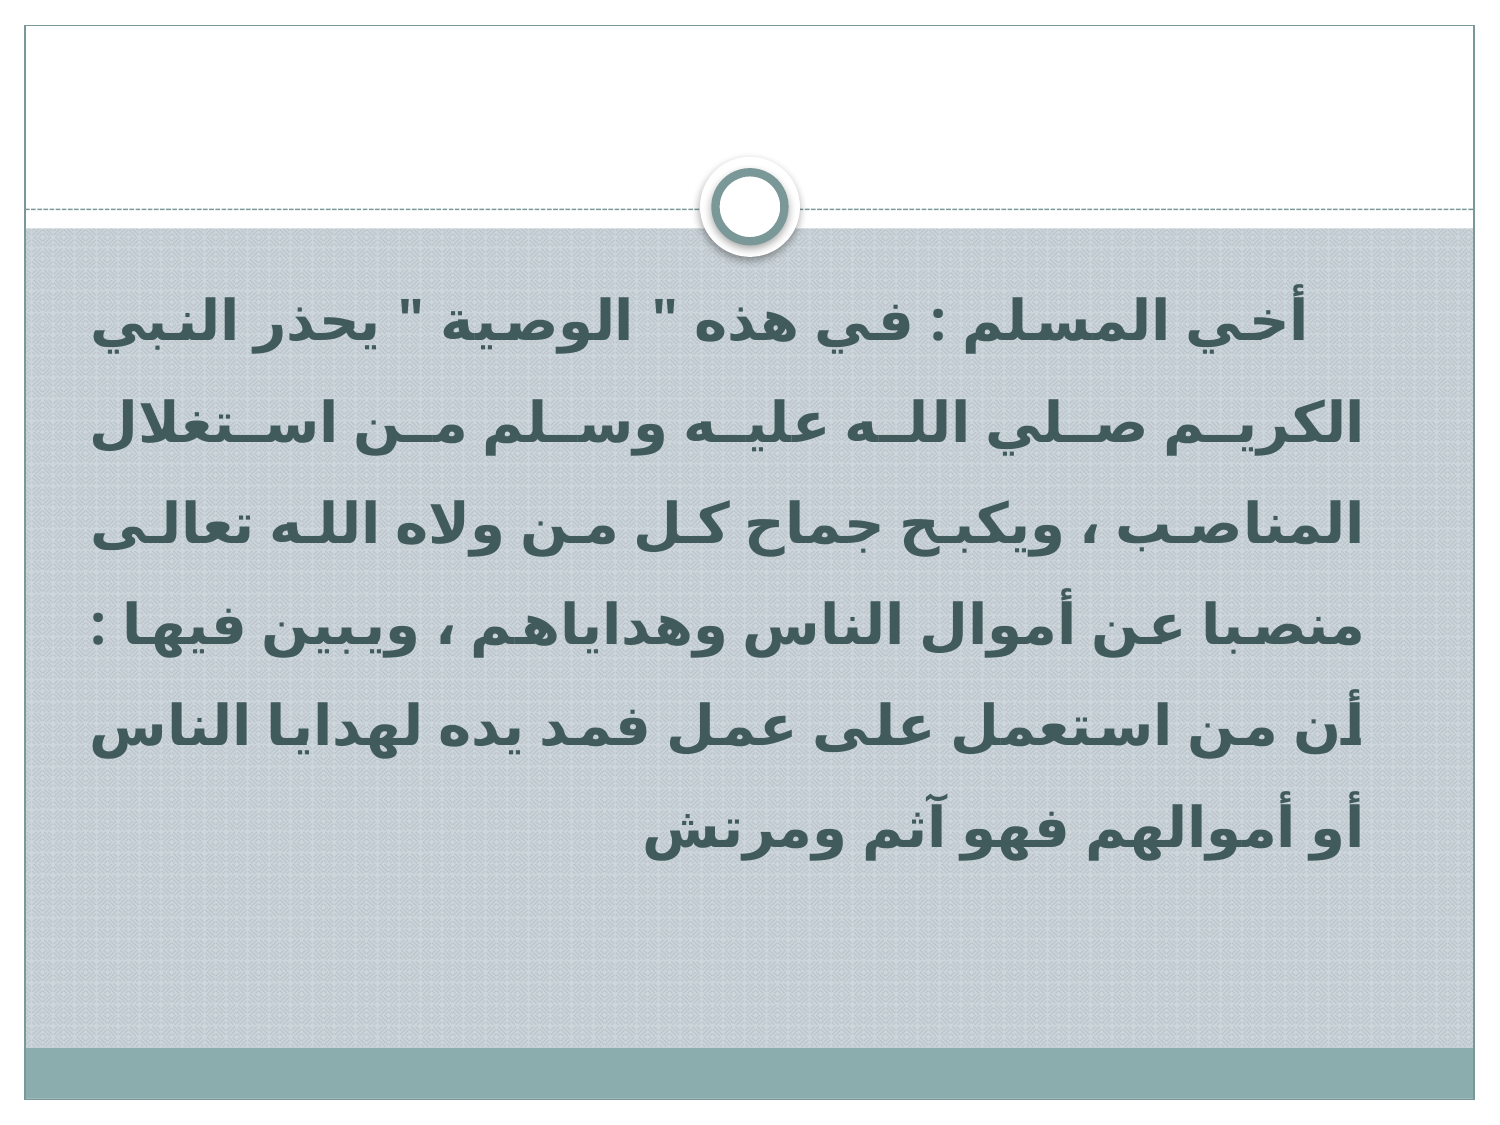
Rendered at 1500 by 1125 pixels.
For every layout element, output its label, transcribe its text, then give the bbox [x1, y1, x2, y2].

list أخي المسلم : في هذه " الوصية " يحذر النبي الكريم صلي الله عليه وسلم من استغلال المناصب ، ويكبح جماح كل من ولاه الله تعالى منصبا عن أموال الناس وهداياهم ، ويبين فيها : أن من استعمل على عمل فمد يده لهدايا الناس أو أموالهم فهو آثم ومرتش [75, 243, 1425, 1005]
